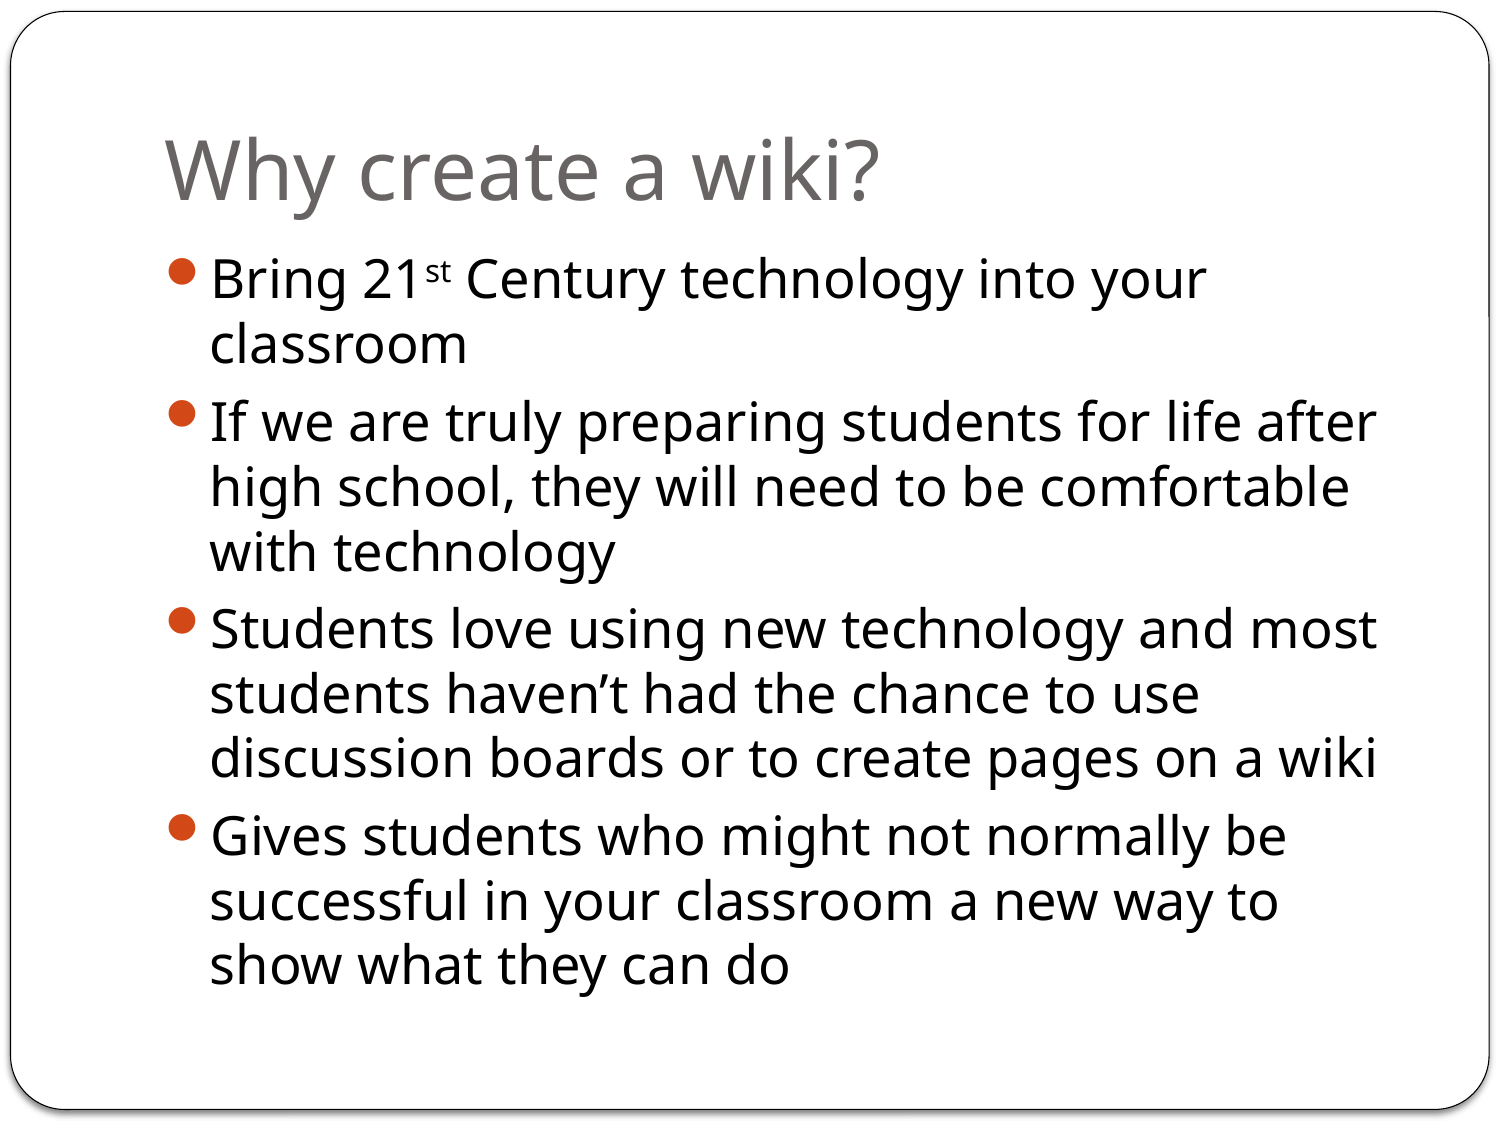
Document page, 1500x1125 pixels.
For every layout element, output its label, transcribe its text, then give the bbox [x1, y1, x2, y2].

list Bring 21st Century technology into your classroom If we are truly preparing students for life after high school, they will need to be comfortable with technology Students love using new technology and most students haven’t had the chance to use discussion boards or to create pages on a wiki Gives students who might not normally be successful in your classroom a new way to show what they can do [150, 237, 1425, 988]
title Why create a wiki? [150, 45, 1425, 233]
